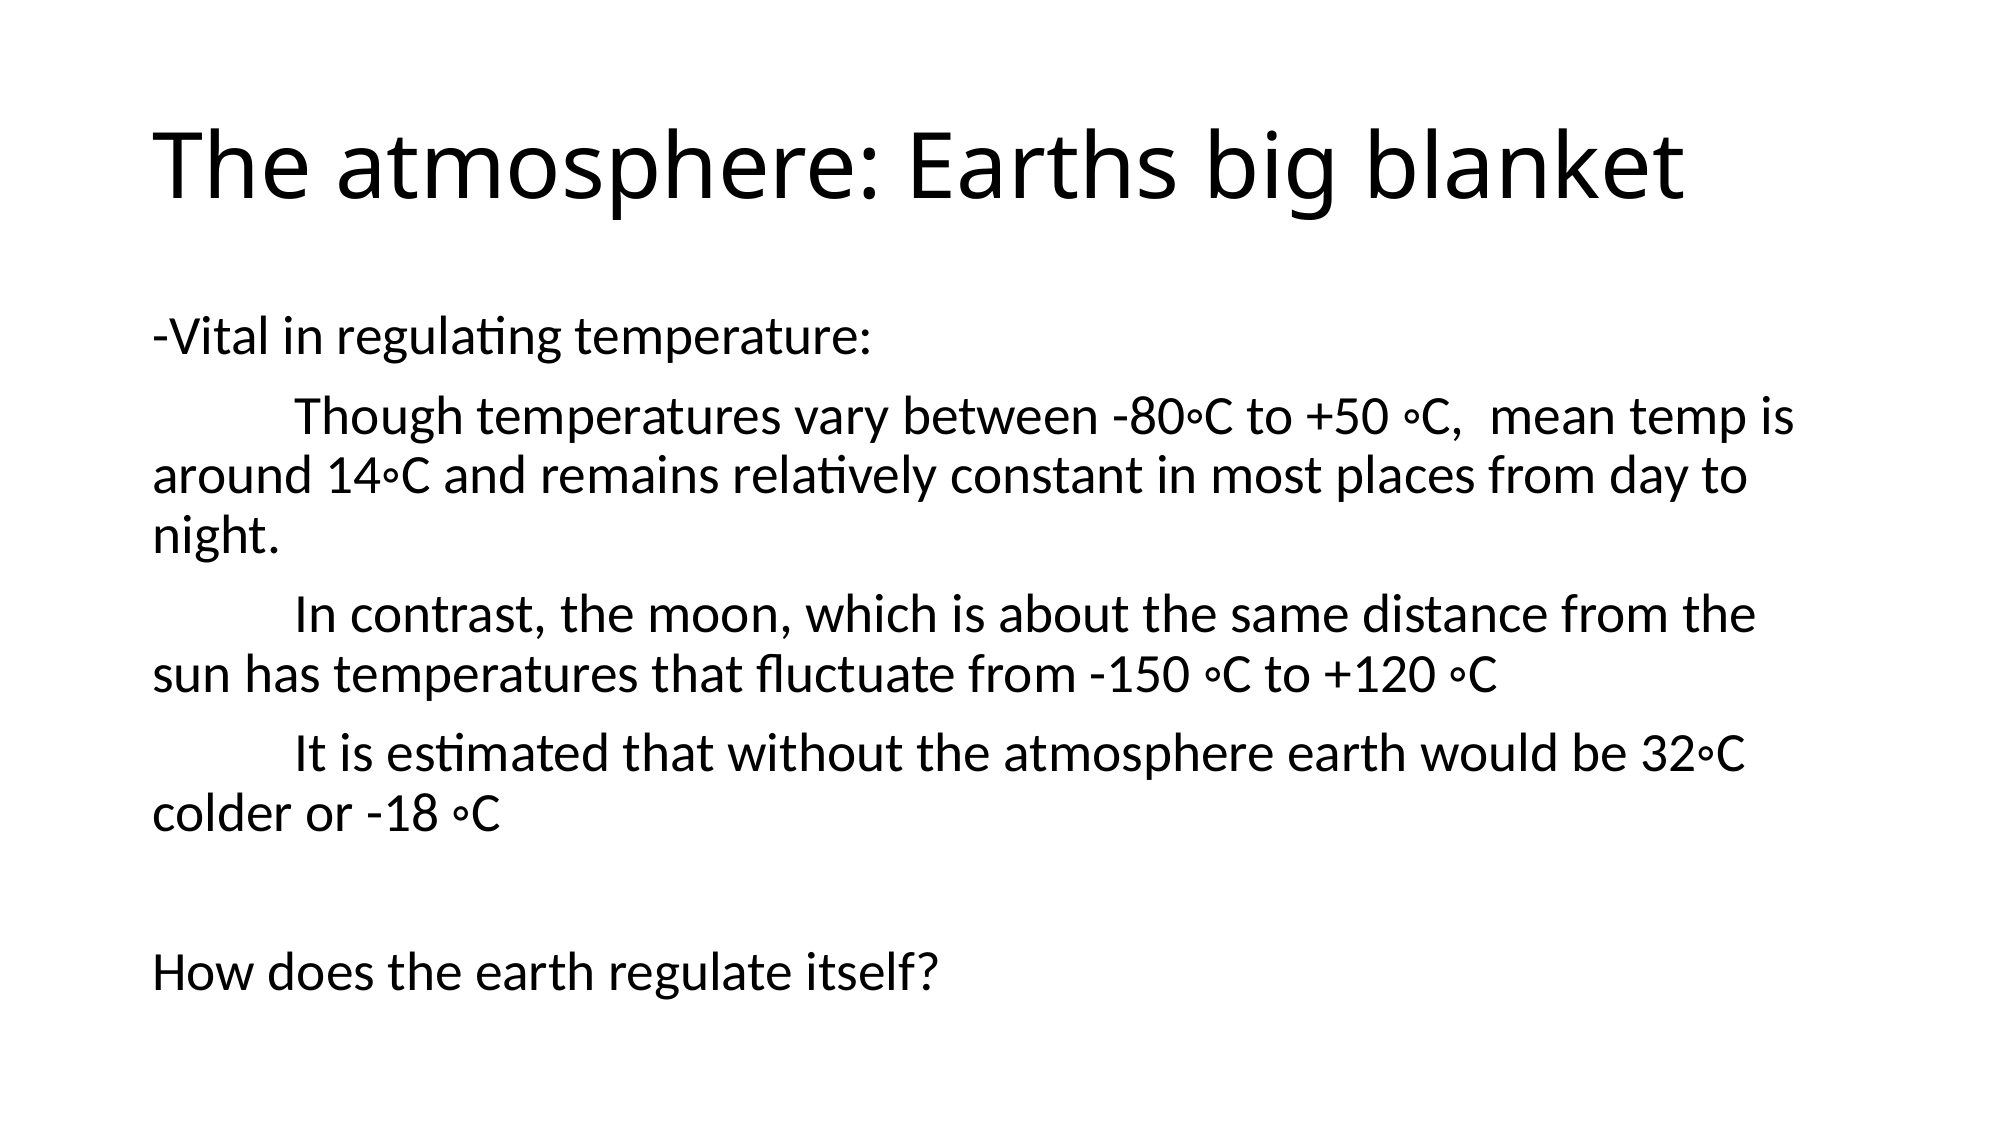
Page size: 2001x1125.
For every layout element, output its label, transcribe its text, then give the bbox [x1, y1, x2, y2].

title The atmosphere: Earths big blanket [137, 59, 1863, 278]
list -Vital in regulating temperature: Though temperatures vary between -80◦C to +50 ◦C, mean temp is around 14◦C and remains relatively constant in most places from day to night. In contrast, the moon, which is about the same distance from the sun has temperatures that fluctuate from -150 ◦C to +120 ◦C It is estimated that without the atmosphere earth would be 32◦C colder or -18 ◦C How does the earth regulate itself? [137, 299, 1863, 1014]
